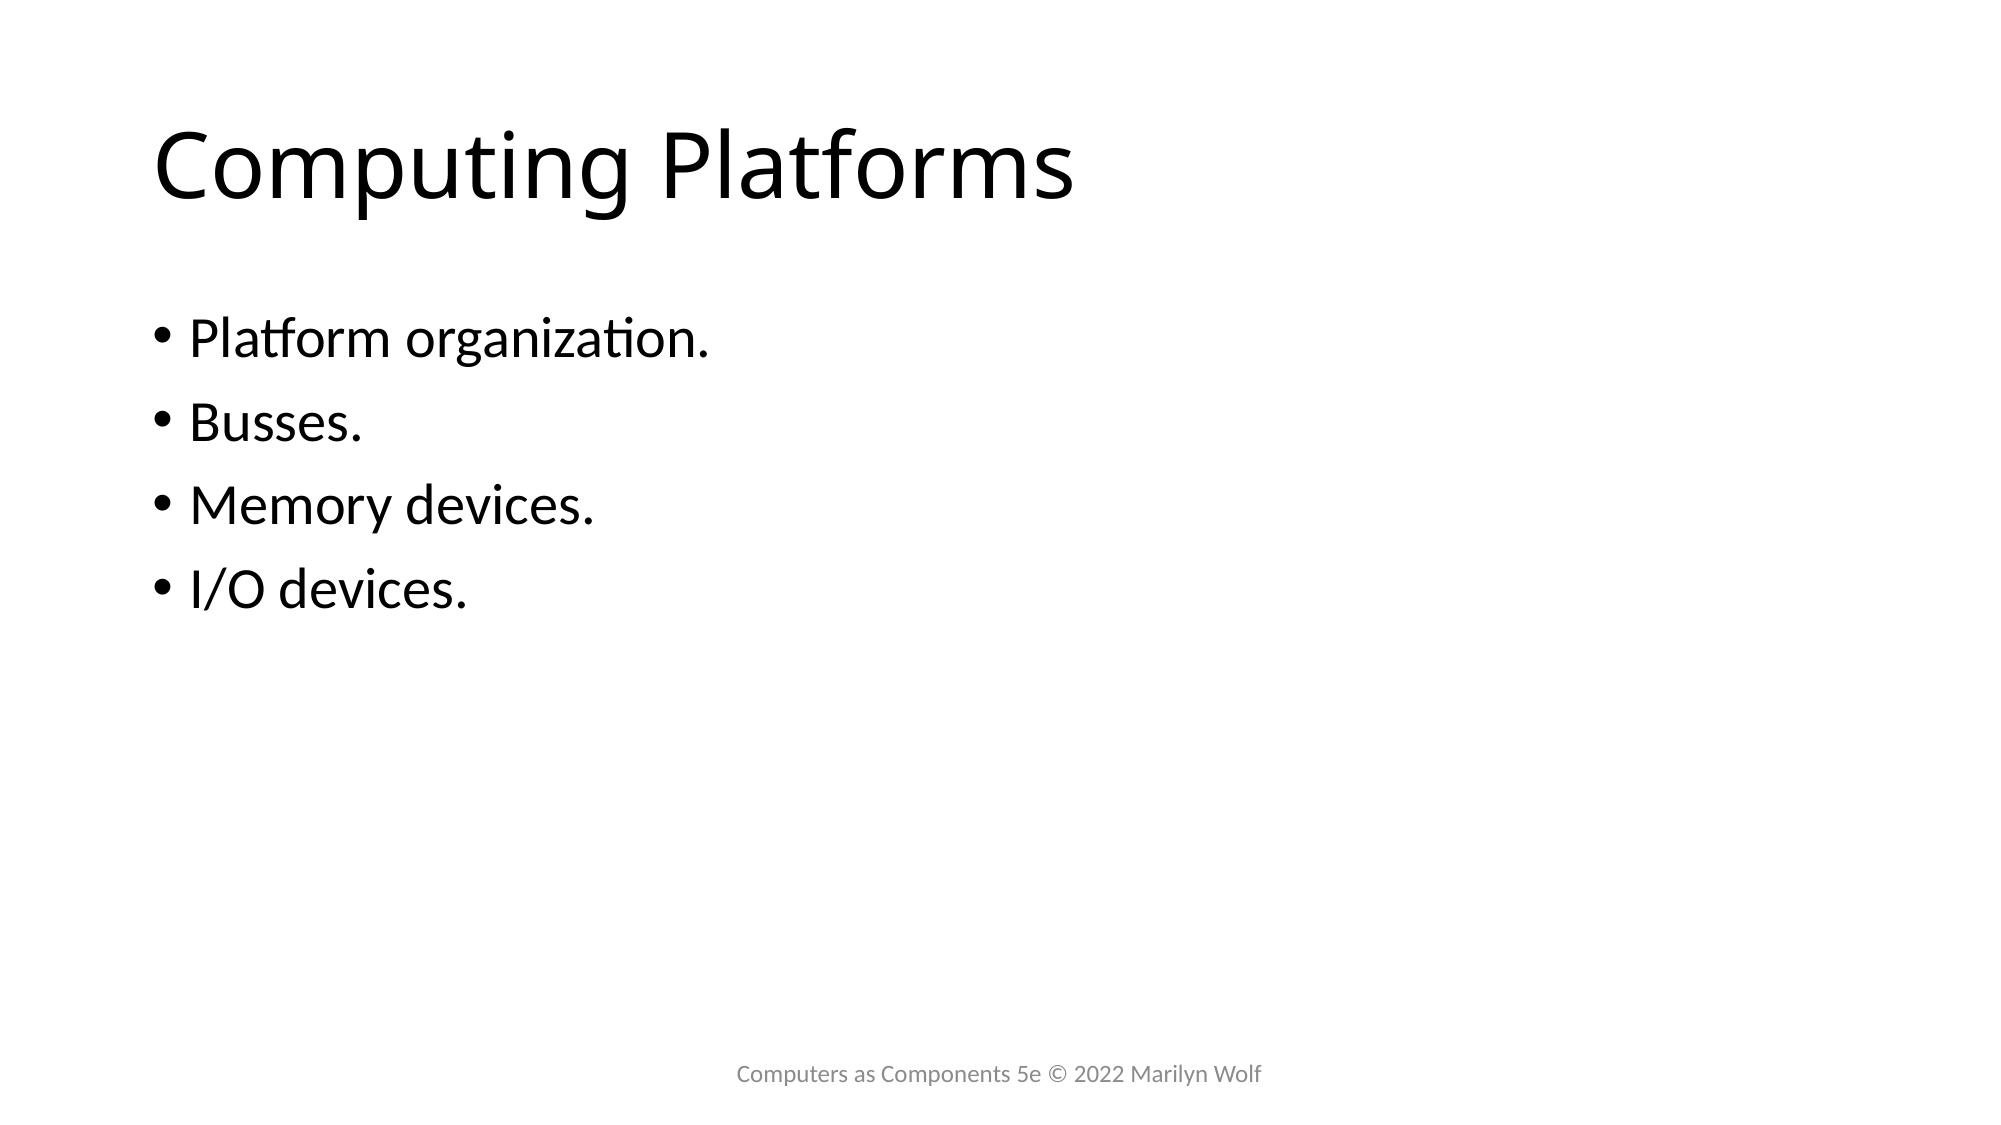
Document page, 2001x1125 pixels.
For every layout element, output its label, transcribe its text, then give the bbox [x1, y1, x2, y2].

list Platform organization. Busses. Memory devices. I/O devices. [137, 299, 1863, 1014]
footer Computers as Components 5e © 2022 Marilyn Wolf [662, 1042, 1338, 1103]
title Computing Platforms [137, 59, 1863, 278]
